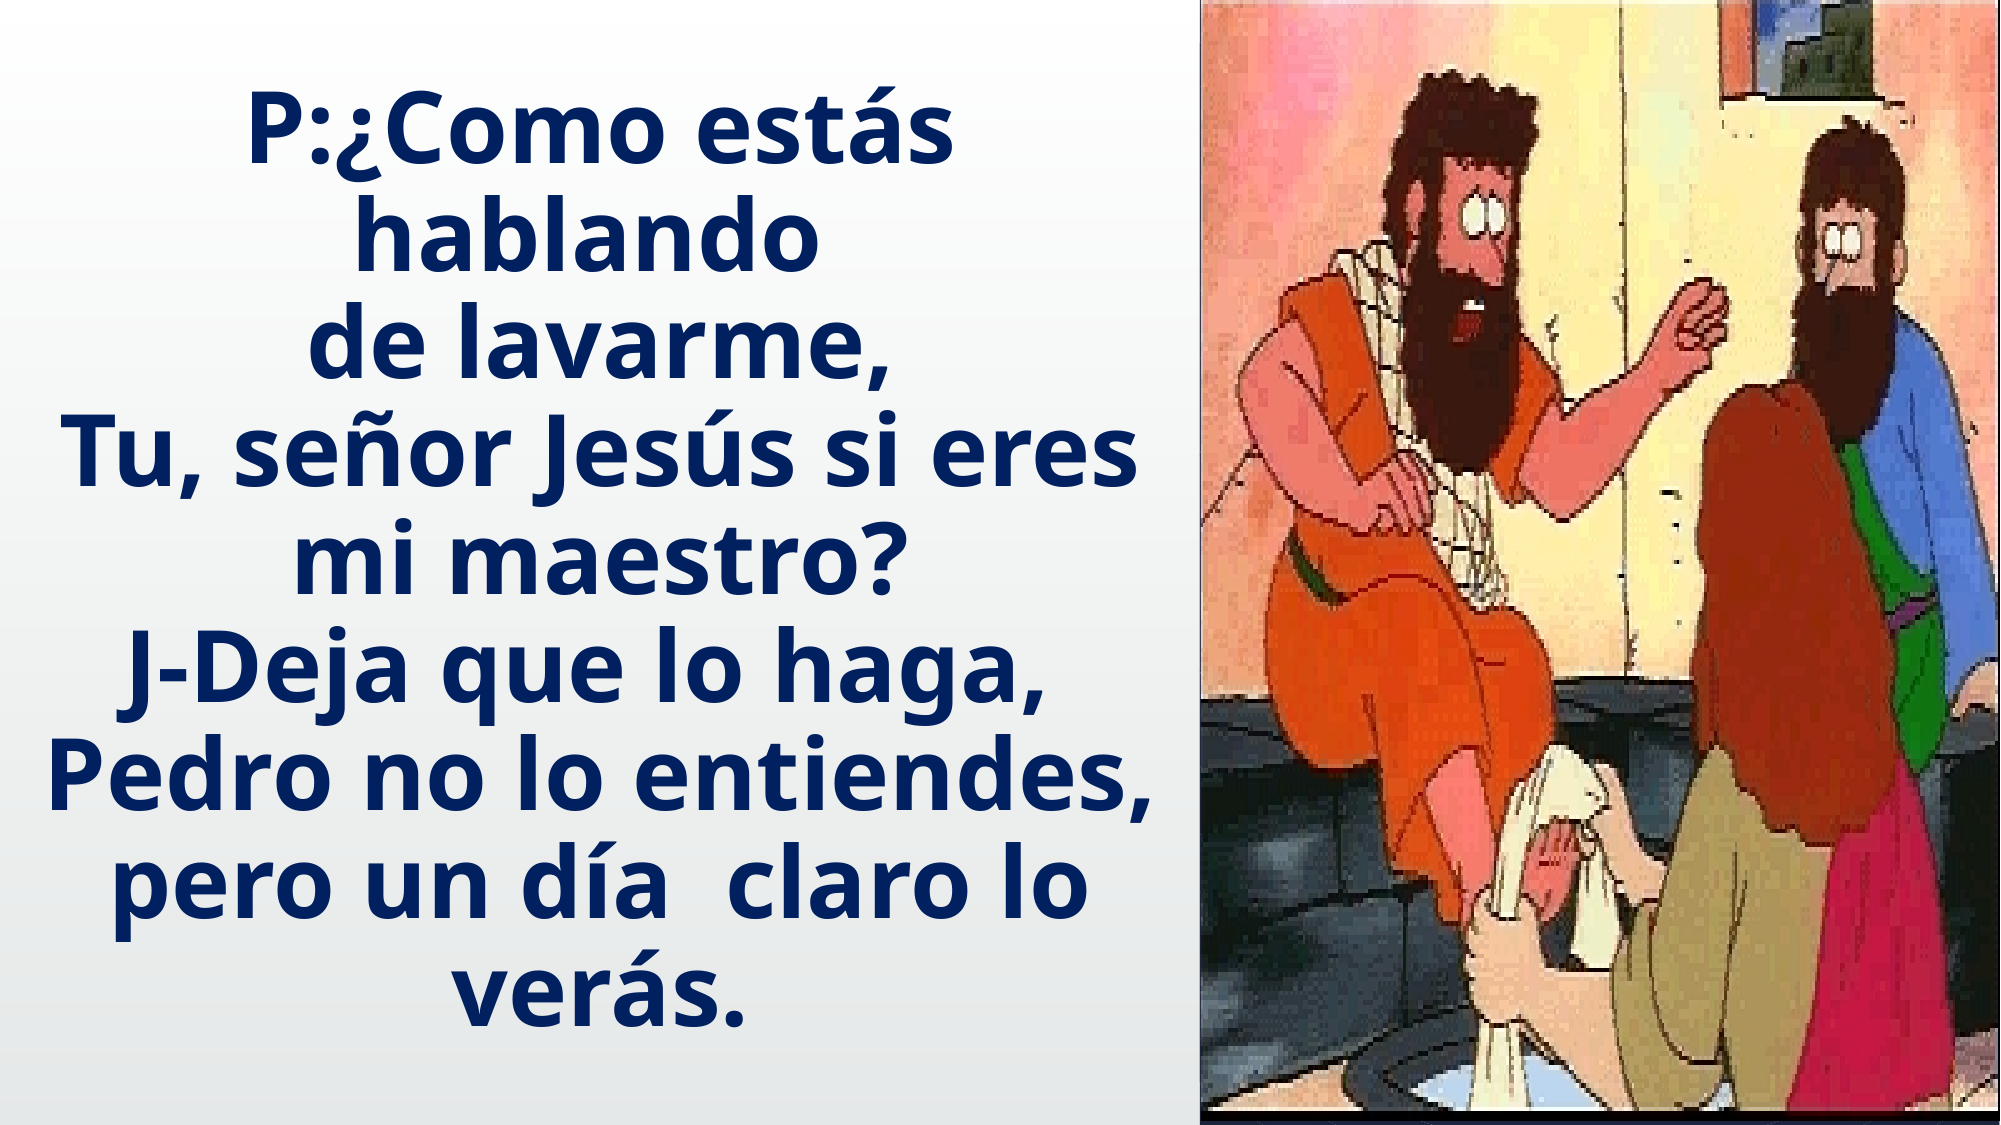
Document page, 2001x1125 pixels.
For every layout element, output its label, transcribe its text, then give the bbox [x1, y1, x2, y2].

picture [1200, 0, 2000, 1125]
title P:¿Como estás hablando de lavarme, Tu, señor Jesús si eres mi maestro? J-Deja que lo haga, Pedro no lo entiendes, pero un día claro lo verás. [0, 0, 1200, 1125]
